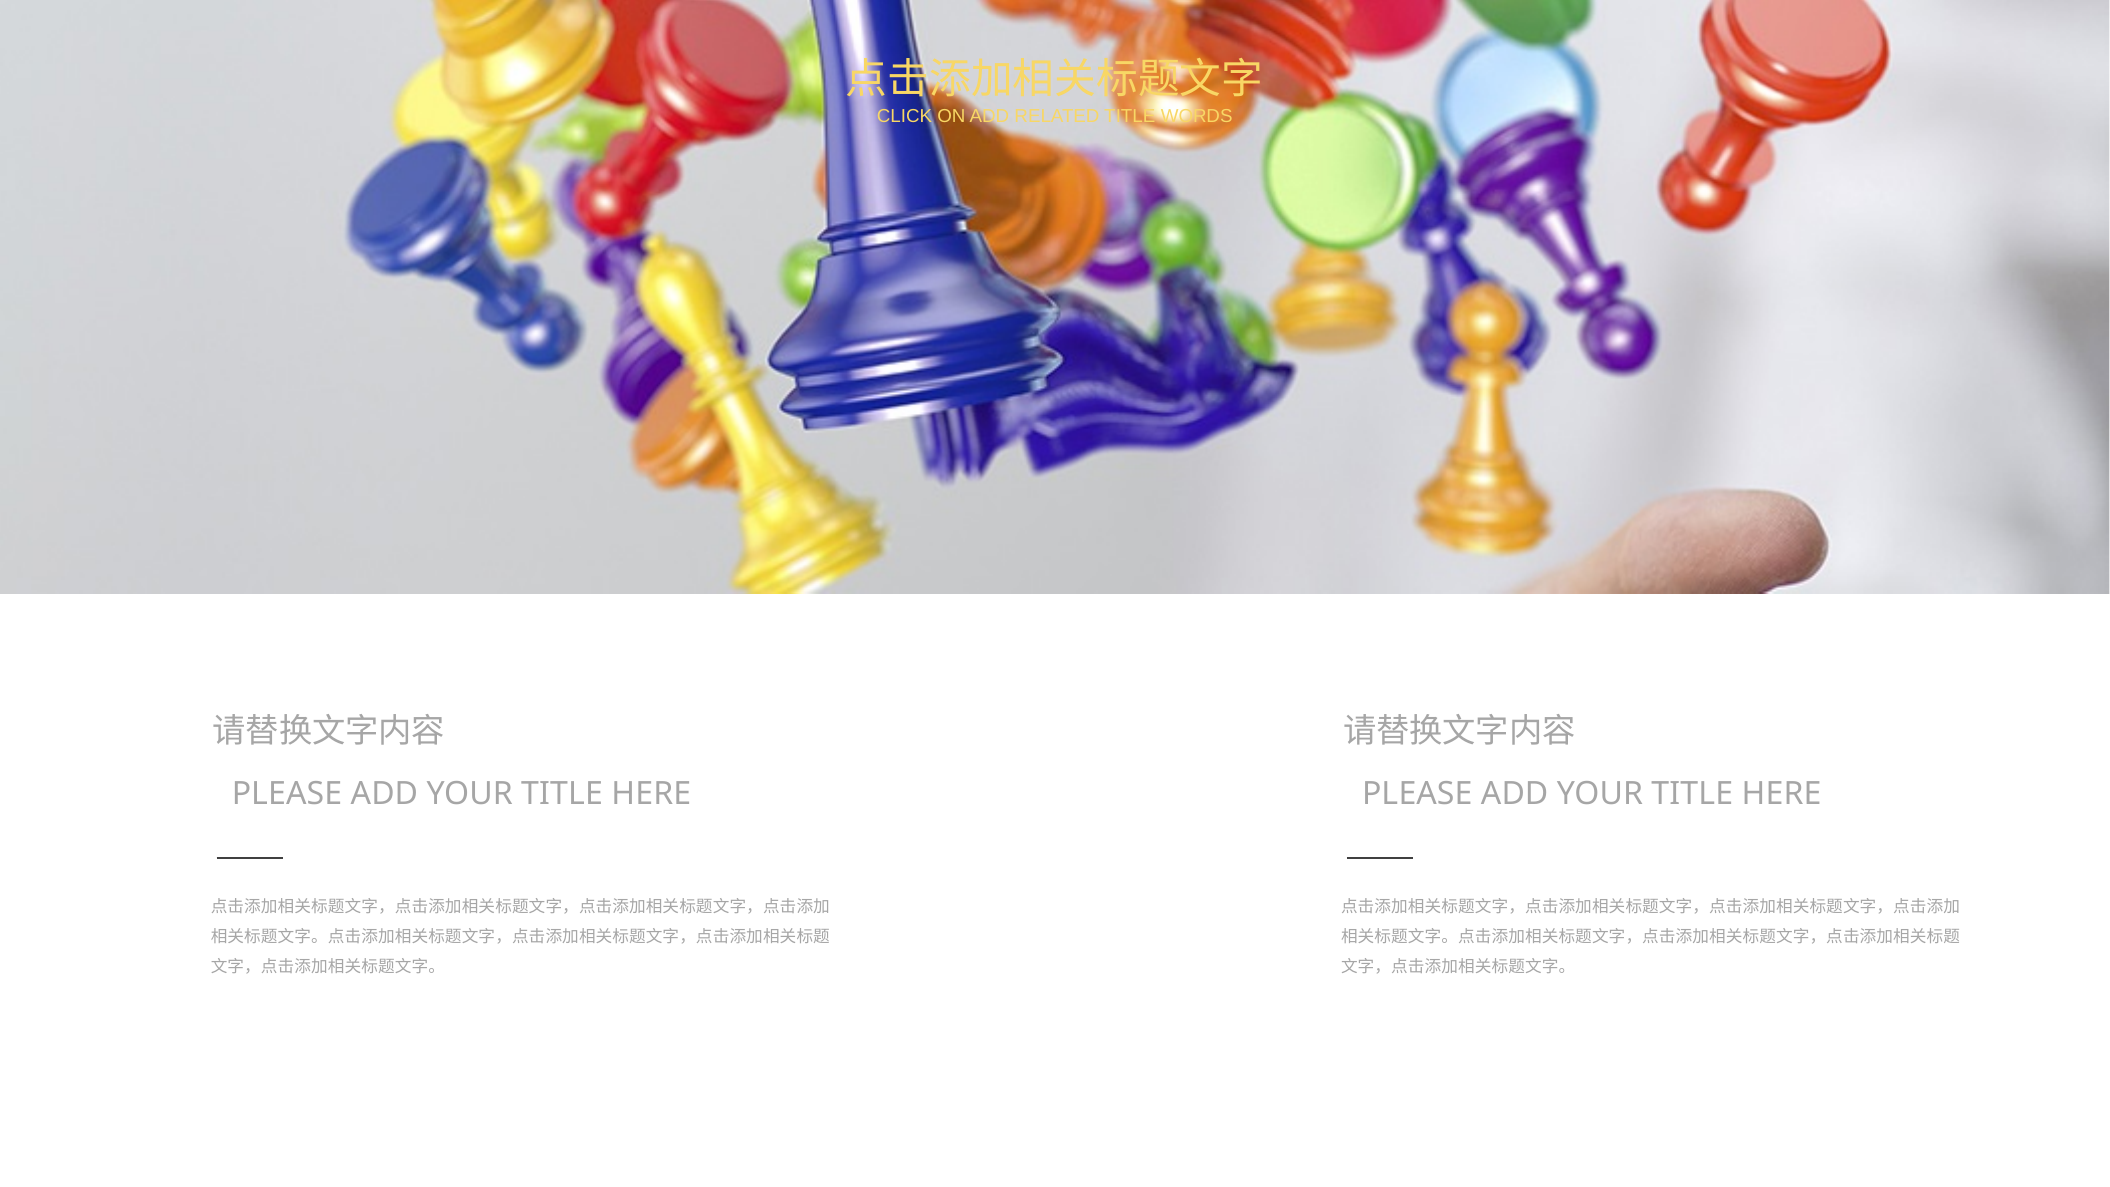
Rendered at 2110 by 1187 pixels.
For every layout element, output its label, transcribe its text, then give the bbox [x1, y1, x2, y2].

text_box [0, 0, 2110, 594]
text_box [196, 701, 846, 982]
text_box CLICK ON ADD RELATED TITLE WORDS [852, 95, 1257, 130]
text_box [1326, 701, 1976, 982]
text_box 点击添加相关标题文字 [803, 44, 1307, 107]
